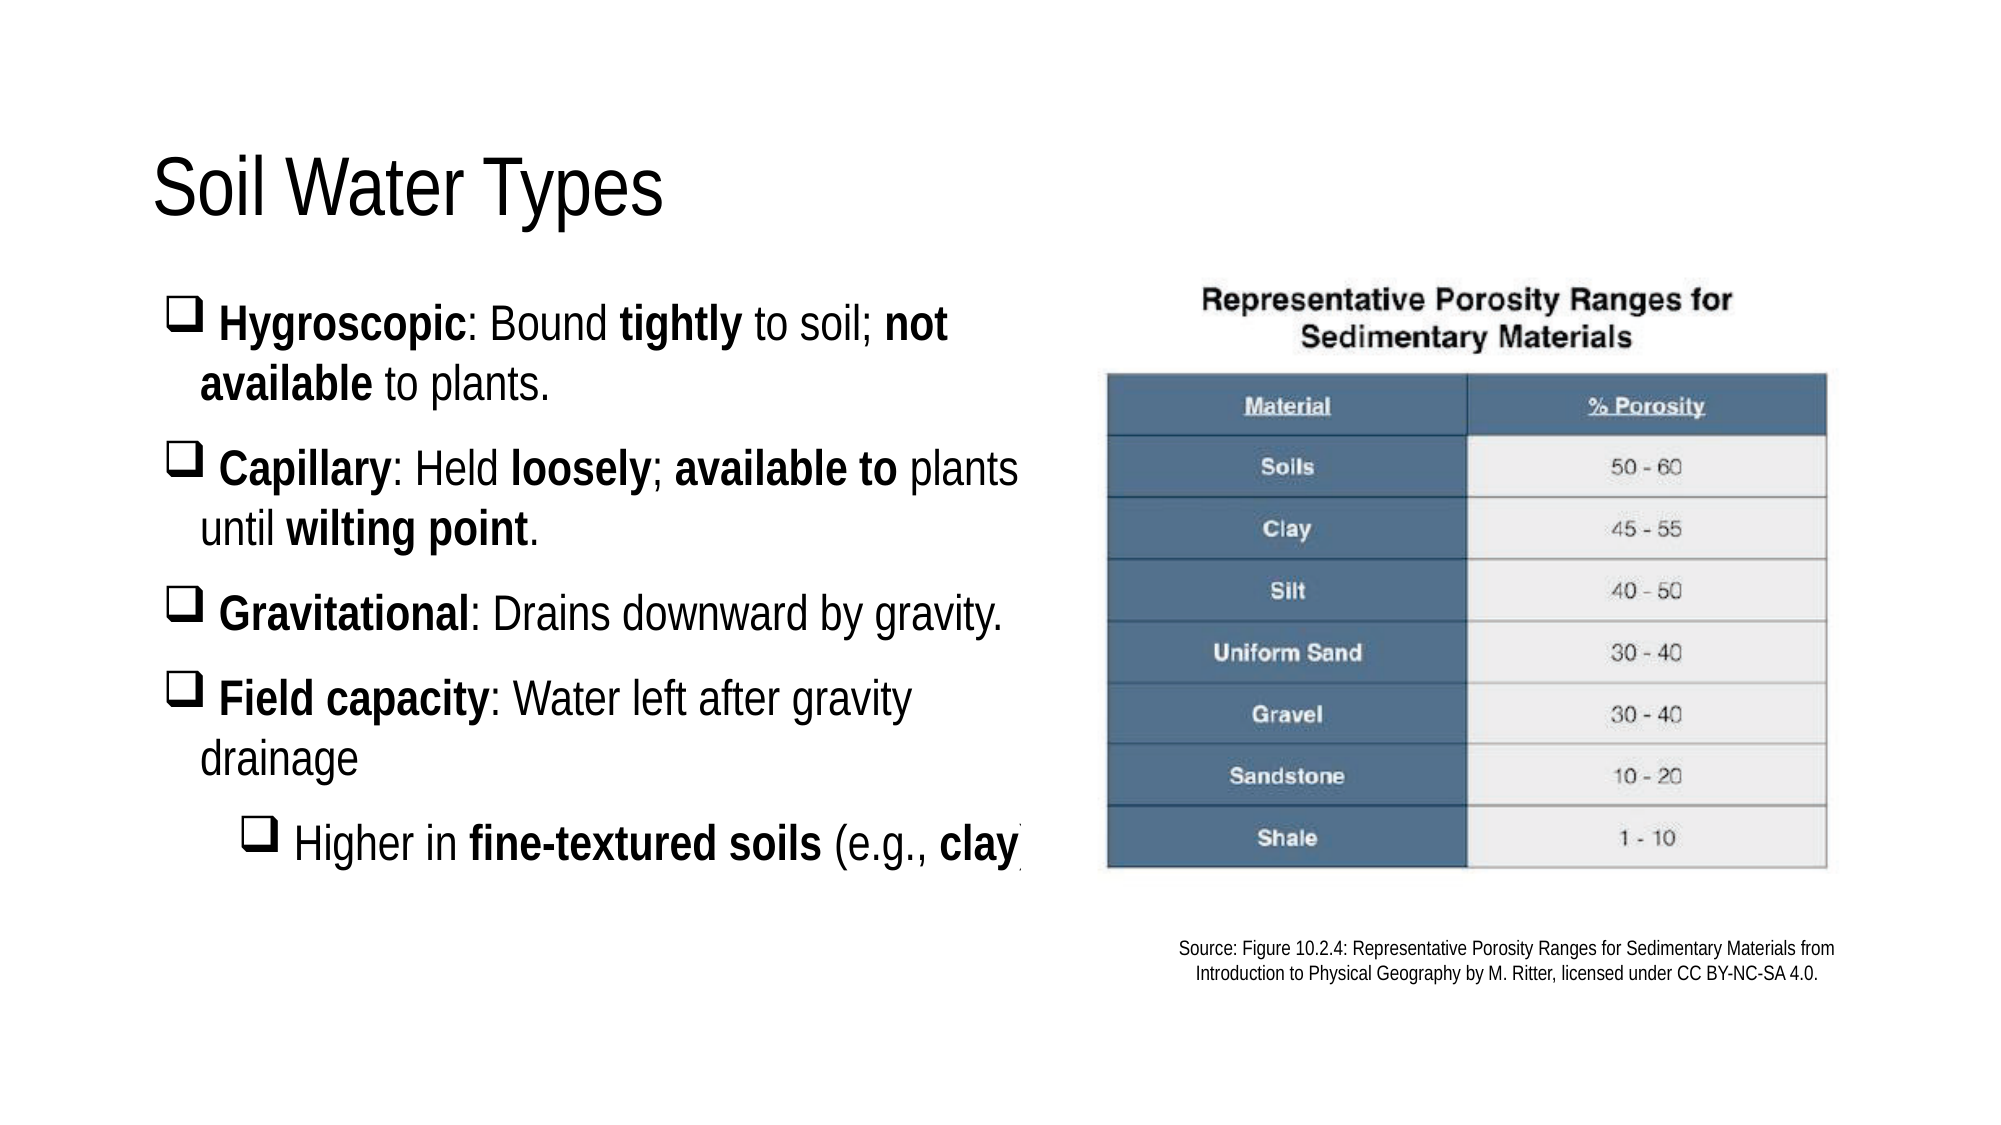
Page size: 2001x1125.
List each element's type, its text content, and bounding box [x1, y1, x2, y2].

list Hygroscopic: Bound tightly to soil; not available to plants. Capillary: Held loosely; available to plants until wilting point. Gravitational: Drains downward by gravity. Field capacity: Water left after gravity drainage Higher in fine-textured soils (e.g., clay). [147, 282, 1067, 1004]
text_box Source: Figure 10.2.4: Representative Porosity Ranges for Sedimentary Materials from Introduction to Physical Geography by M. Ritter, licensed under CC BY-NC-SA 4.0. [1129, 927, 1886, 992]
title Soil Water Types [137, 81, 1863, 296]
picture [1020, 239, 1912, 906]
